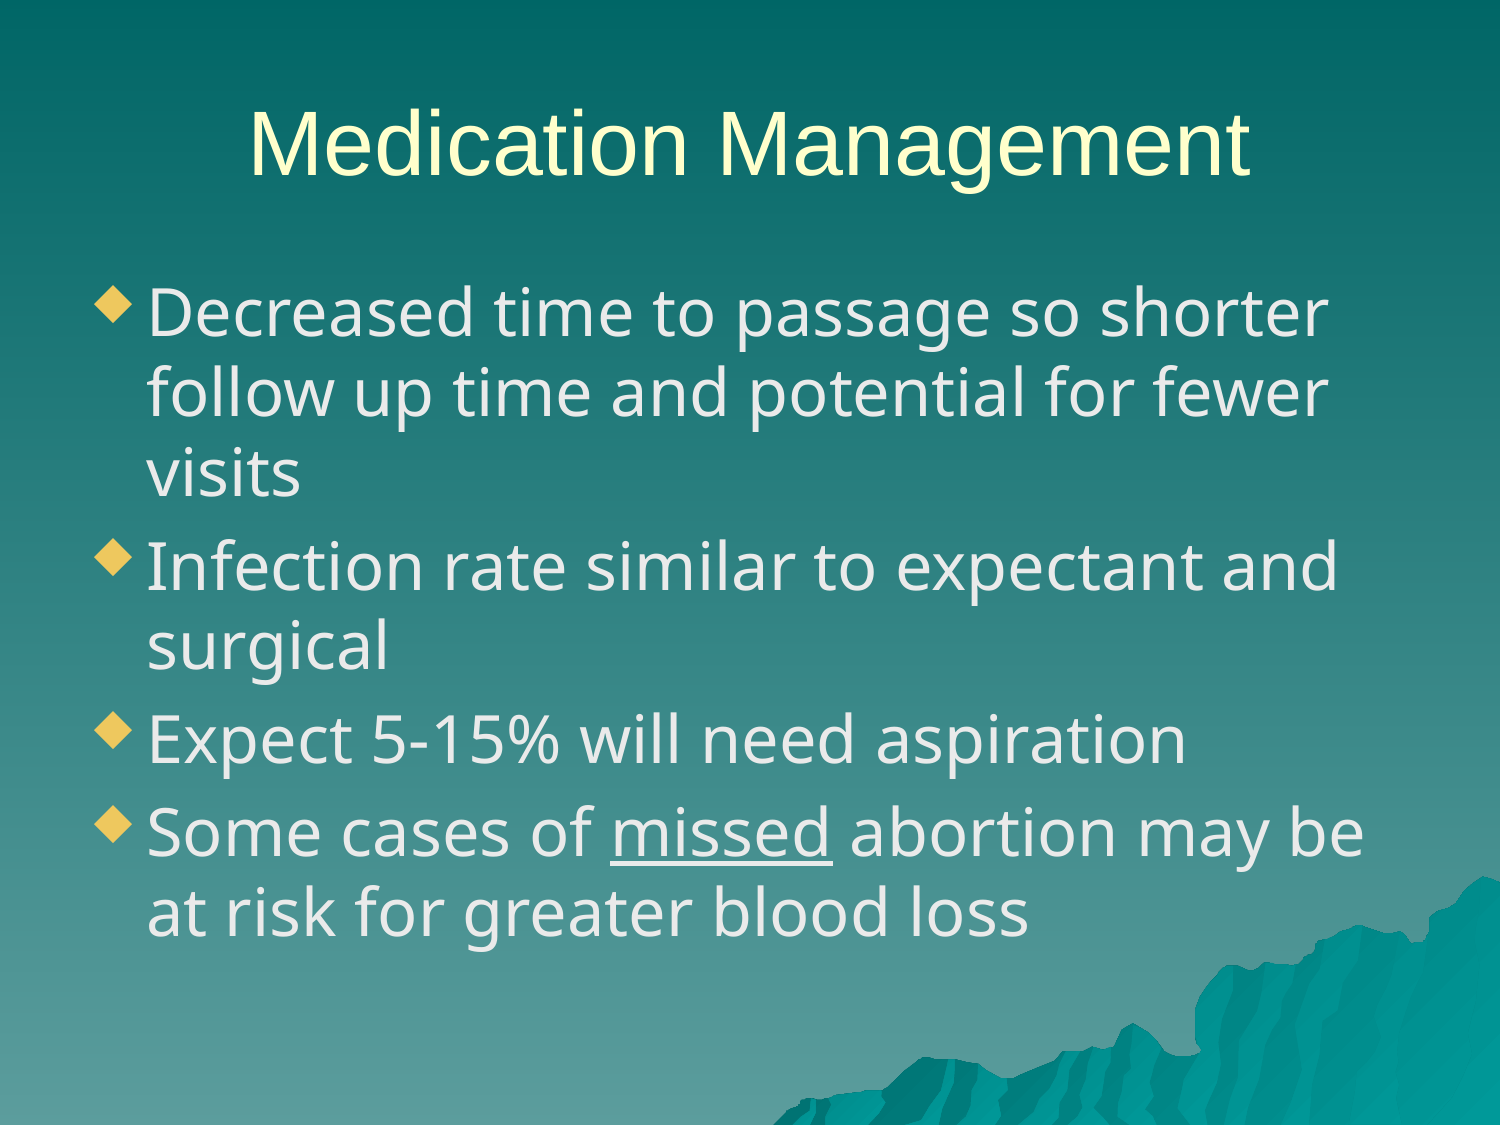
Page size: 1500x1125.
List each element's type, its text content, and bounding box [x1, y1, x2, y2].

list Decreased time to passage so shorter follow up time and potential for fewer visits Infection rate similar to expectant and surgical Expect 5-15% will need aspiration Some cases of missed abortion may be at risk for greater blood loss [74, 262, 1426, 1006]
title Medication Management [74, 45, 1426, 233]
